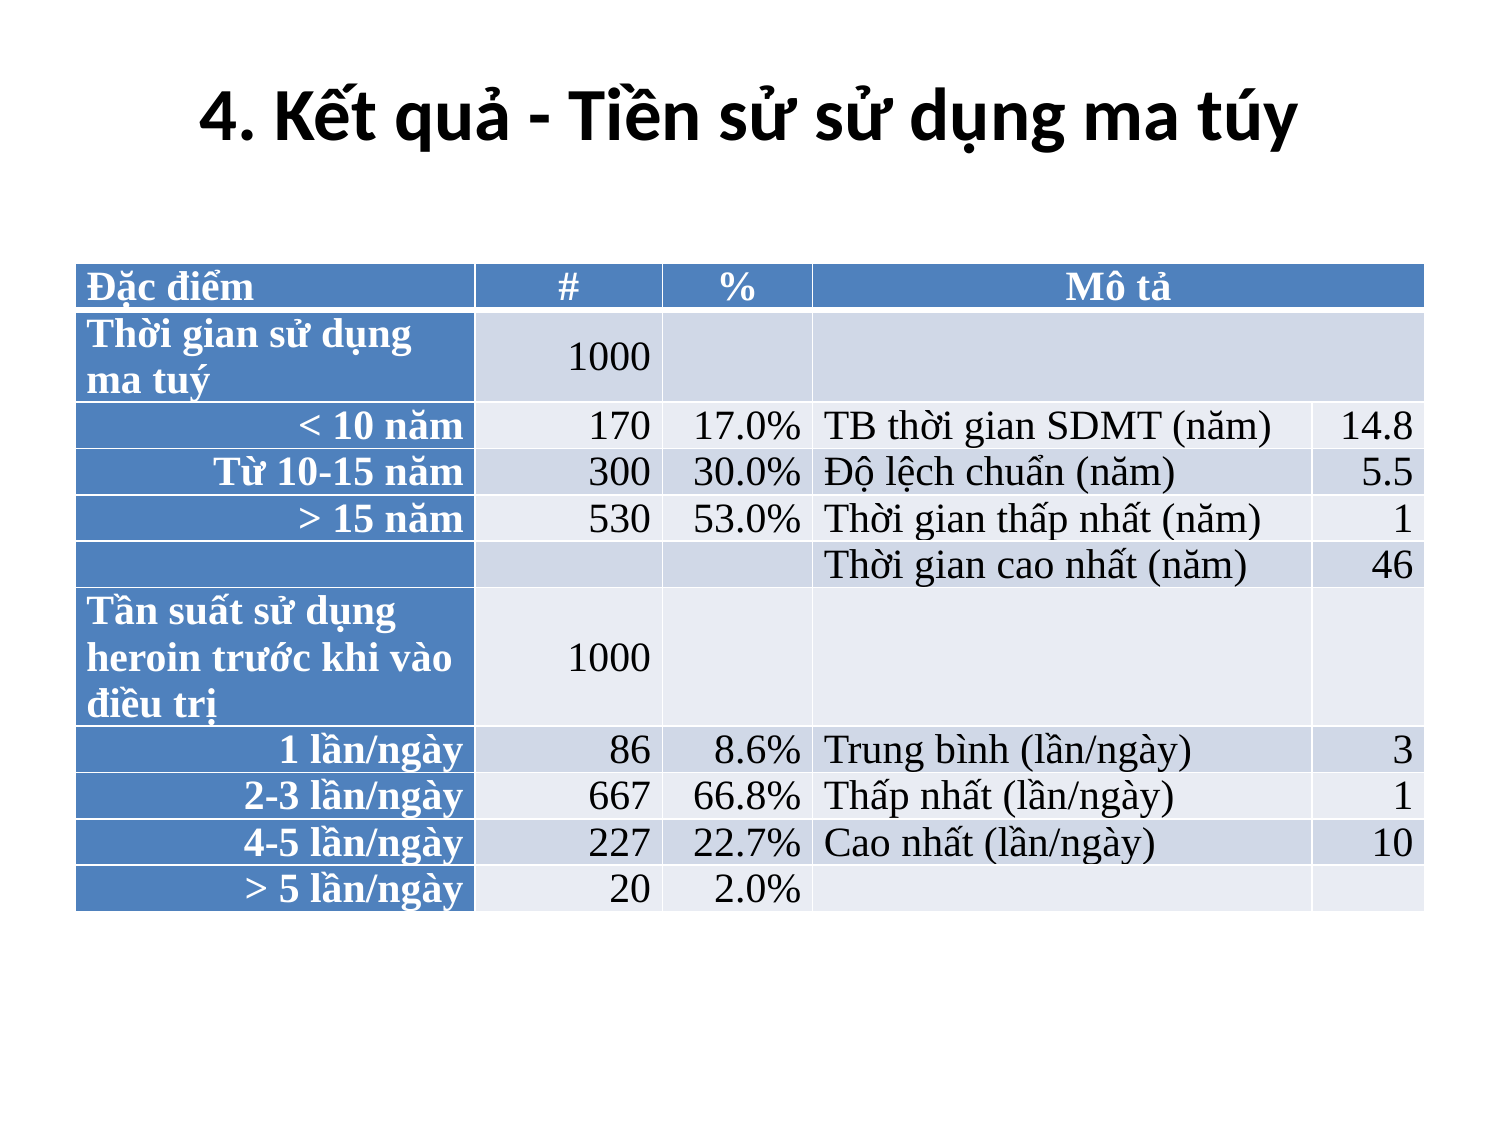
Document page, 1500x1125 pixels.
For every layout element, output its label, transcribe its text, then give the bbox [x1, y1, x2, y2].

table_cell 667 [476, 773, 662, 818]
table_cell 1000 [476, 313, 662, 401]
table_cell [1313, 588, 1424, 725]
table_header % [663, 264, 812, 307]
table_cell 46 [1313, 542, 1424, 587]
table_cell 17.0% [663, 403, 812, 448]
table_cell [1313, 866, 1424, 911]
table_cell 1 [1313, 496, 1424, 540]
table_header # [476, 264, 662, 307]
table_cell Tần suất sử dụng heroin trước khi vào điều trị [76, 588, 474, 725]
table_cell 86 [476, 727, 662, 772]
table_cell Độ lệch chuẩn (năm) [813, 449, 1311, 494]
table_cell Cao nhất (lần/ngày) [813, 820, 1311, 864]
table_cell < 10 năm [76, 403, 474, 448]
table_cell 2.0% [663, 866, 812, 911]
table_cell 530 [476, 496, 662, 540]
table_cell 300 [476, 449, 662, 494]
table_cell Trung bình (lần/ngày) [813, 727, 1311, 772]
table_cell 10 [1313, 820, 1424, 864]
table_cell 1000 [476, 588, 662, 725]
table_cell TB thời gian SDMT (năm) [813, 403, 1311, 448]
table_cell Thời gian sử dụng ma tuý [76, 313, 474, 401]
table_cell [663, 588, 812, 725]
table_cell 66.8% [663, 773, 812, 818]
table_cell 170 [476, 403, 662, 448]
table_cell 1 [1313, 773, 1424, 818]
table_cell 53.0% [663, 496, 812, 540]
table_cell 4-5 lần/ngày [76, 820, 474, 864]
table_cell [813, 866, 1311, 911]
table_cell [76, 542, 474, 587]
table_cell [663, 313, 812, 401]
table_cell Thấp nhất (lần/ngày) [813, 773, 1311, 818]
table_cell 30.0% [663, 449, 812, 494]
table_cell 8.6% [663, 727, 812, 772]
table_cell 20 [476, 866, 662, 911]
table_cell Thời gian cao nhất (năm) [813, 542, 1311, 587]
table_cell [663, 542, 812, 587]
table_header Đặc điểm [76, 264, 474, 307]
table_cell 1 lần/ngày [76, 727, 474, 772]
table_cell [813, 588, 1311, 725]
table_cell > 5 lần/ngày [76, 866, 474, 911]
table_cell Từ 10-15 năm [76, 449, 474, 494]
title 4. Kết quả - Tiền sử sử dụng ma túy [75, 45, 1425, 175]
table_header Mô tả [813, 264, 1424, 307]
table_cell 5.5 [1313, 449, 1424, 494]
table_cell 14.8 [1313, 403, 1424, 448]
table_cell [476, 542, 662, 587]
table_cell Thời gian thấp nhất (năm) [813, 496, 1311, 540]
table_cell 227 [476, 820, 662, 864]
table_cell 22.7% [663, 820, 812, 864]
table_cell 3 [1313, 727, 1424, 772]
table_cell 2-3 lần/ngày [76, 773, 474, 818]
table_cell > 15 năm [76, 496, 474, 540]
table_cell [813, 313, 1424, 401]
